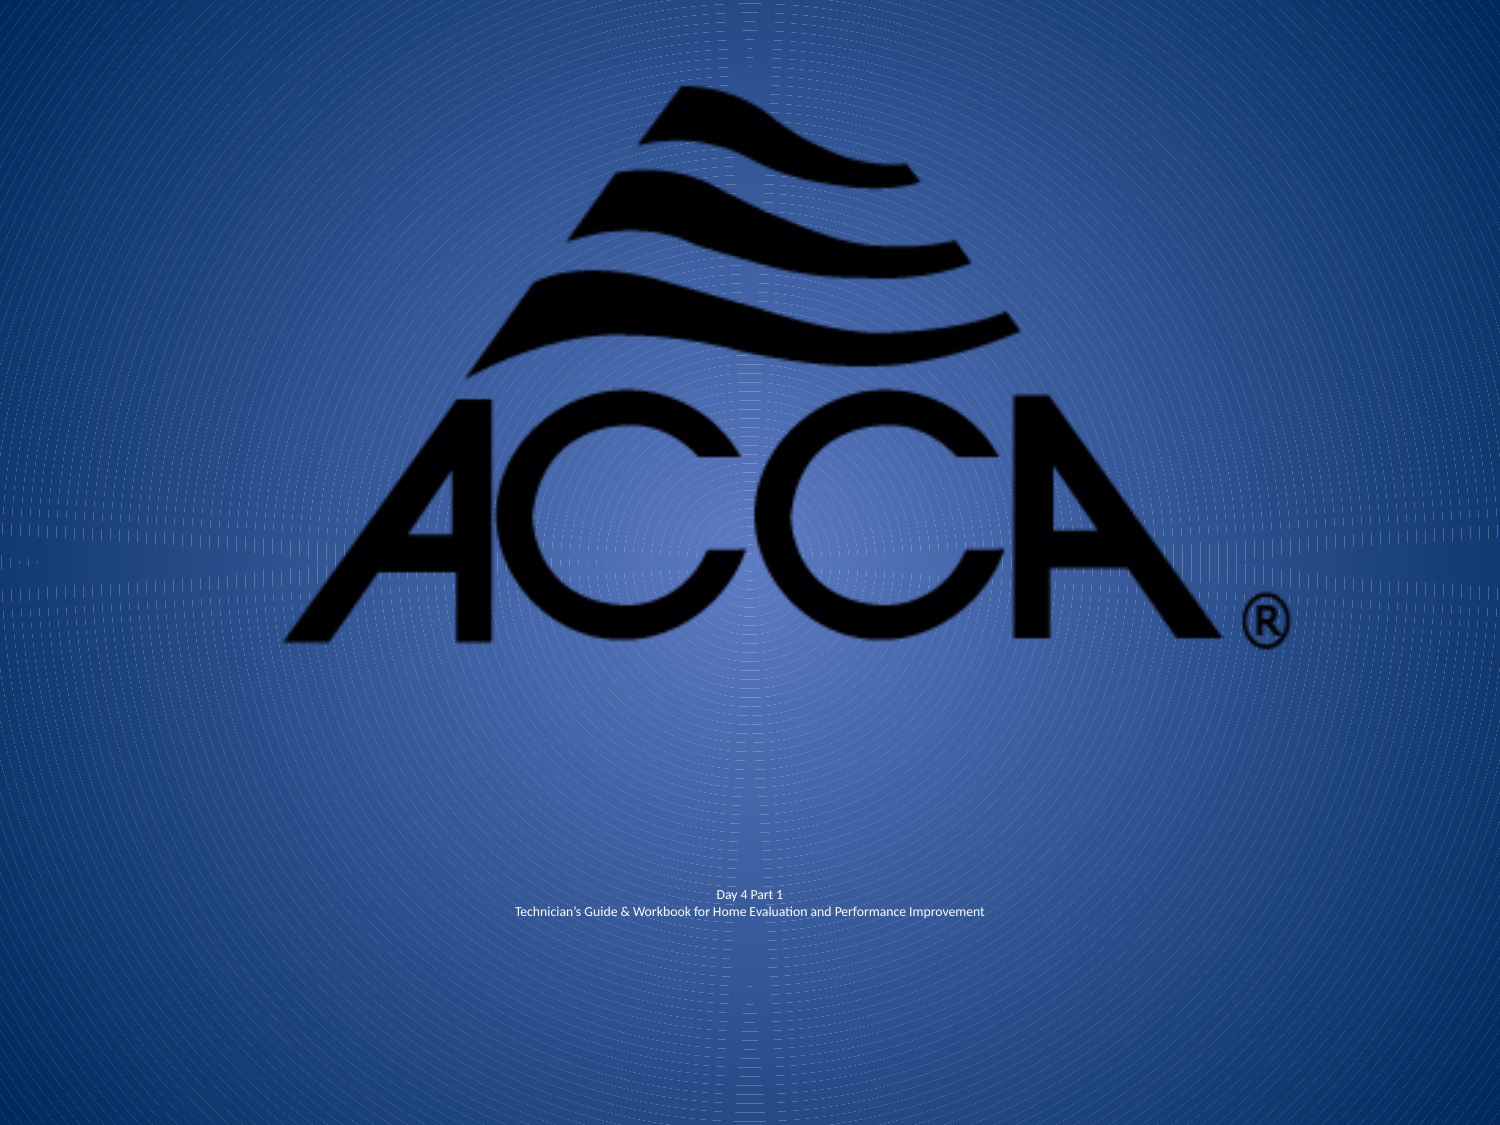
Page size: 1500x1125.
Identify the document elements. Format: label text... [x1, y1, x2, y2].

title Day 4 Part 1 Technician’s Guide & Workbook for Home Evaluation and Performance Improvement [0, 860, 1500, 961]
picture [237, 24, 1334, 738]
